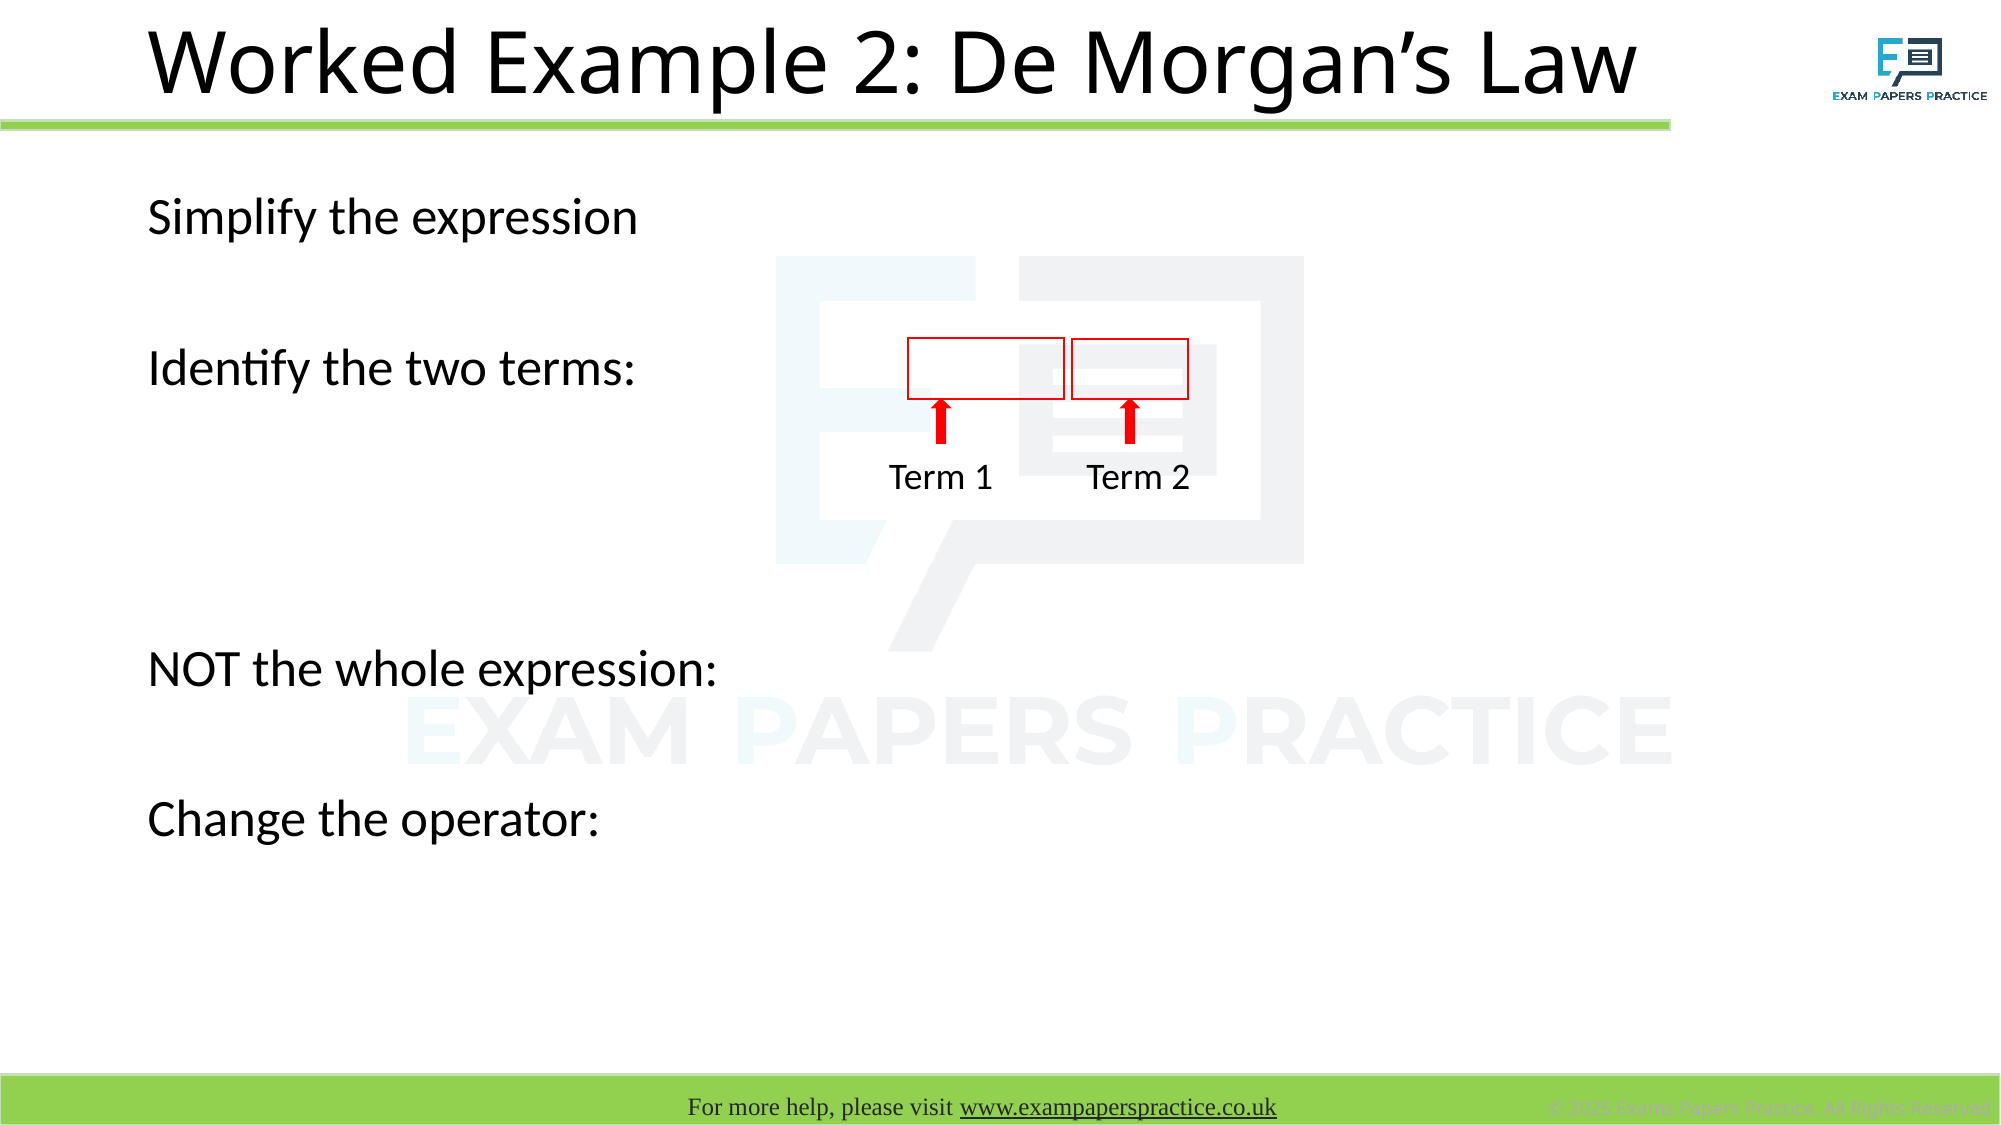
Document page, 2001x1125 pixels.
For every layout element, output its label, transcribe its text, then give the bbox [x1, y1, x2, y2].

text_box [1071, 338, 1189, 400]
text_box [1119, 397, 1141, 444]
text_box [930, 397, 952, 444]
text_box [907, 337, 1065, 400]
text_box Term 1 Term 2 [874, 444, 1270, 504]
title Worked Example 2: De Morgan’s Law [132, 11, 1858, 121]
